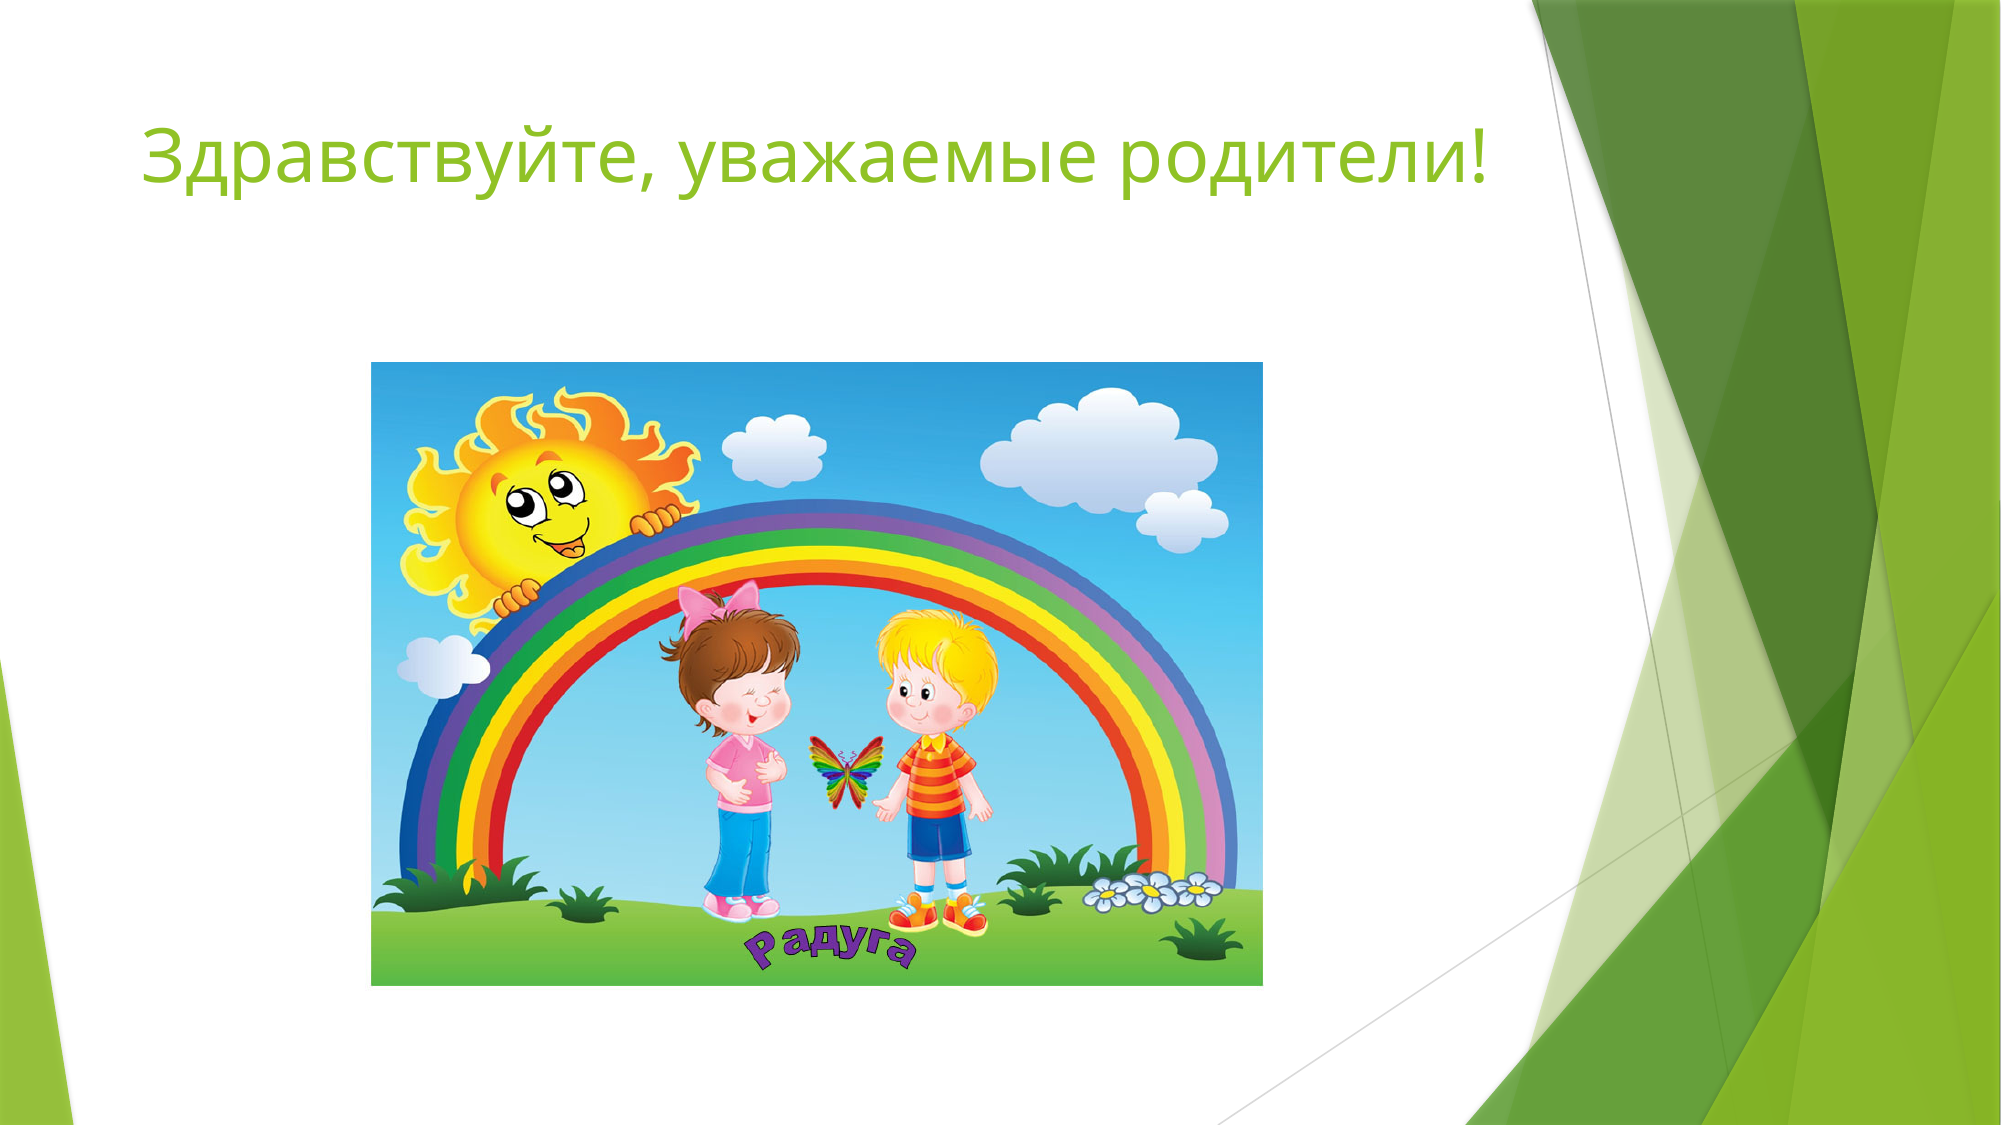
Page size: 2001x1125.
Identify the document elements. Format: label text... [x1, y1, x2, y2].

title Здравствуйте, уважаемые родители! [111, 99, 1522, 317]
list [364, 353, 1268, 992]
